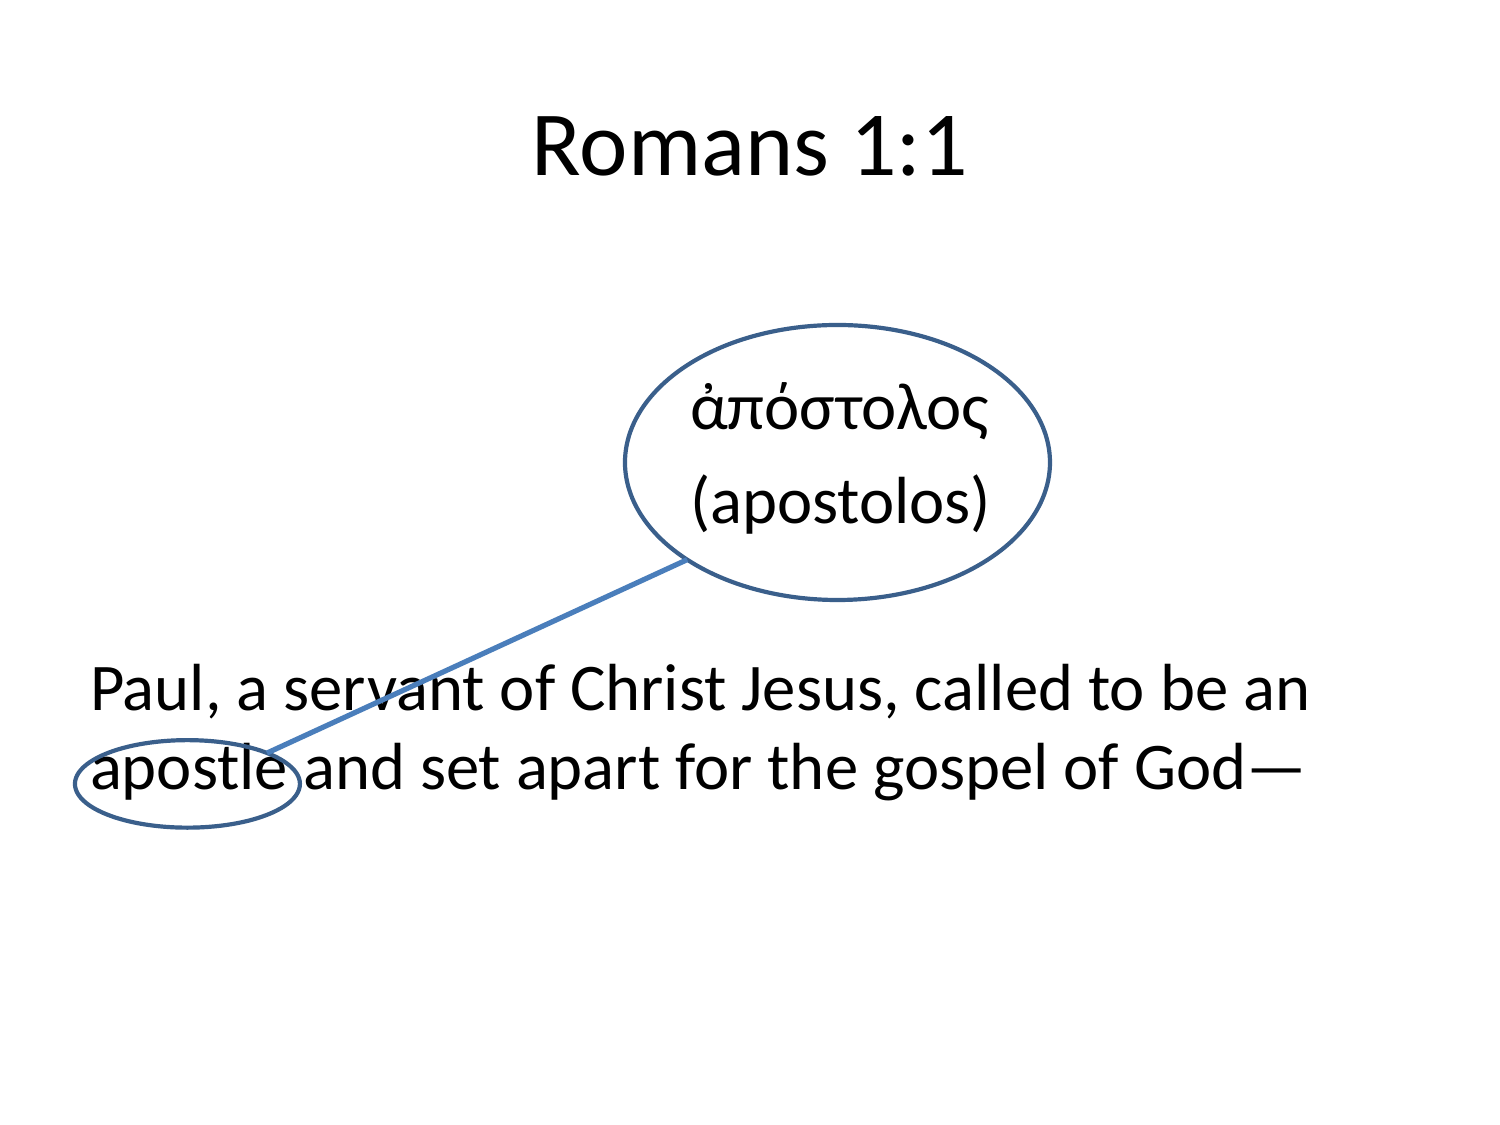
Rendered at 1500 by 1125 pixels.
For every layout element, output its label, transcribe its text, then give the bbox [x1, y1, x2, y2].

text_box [266, 559, 688, 754]
text_box [622, 322, 1053, 603]
text_box [72, 738, 303, 830]
title Romans 1:1 [75, 45, 1425, 233]
list ἀπόστολος (apostolos) Paul, a servant of Christ Jesus, called to be an apostle and set apart for the gospel of God— [75, 262, 1425, 1005]
